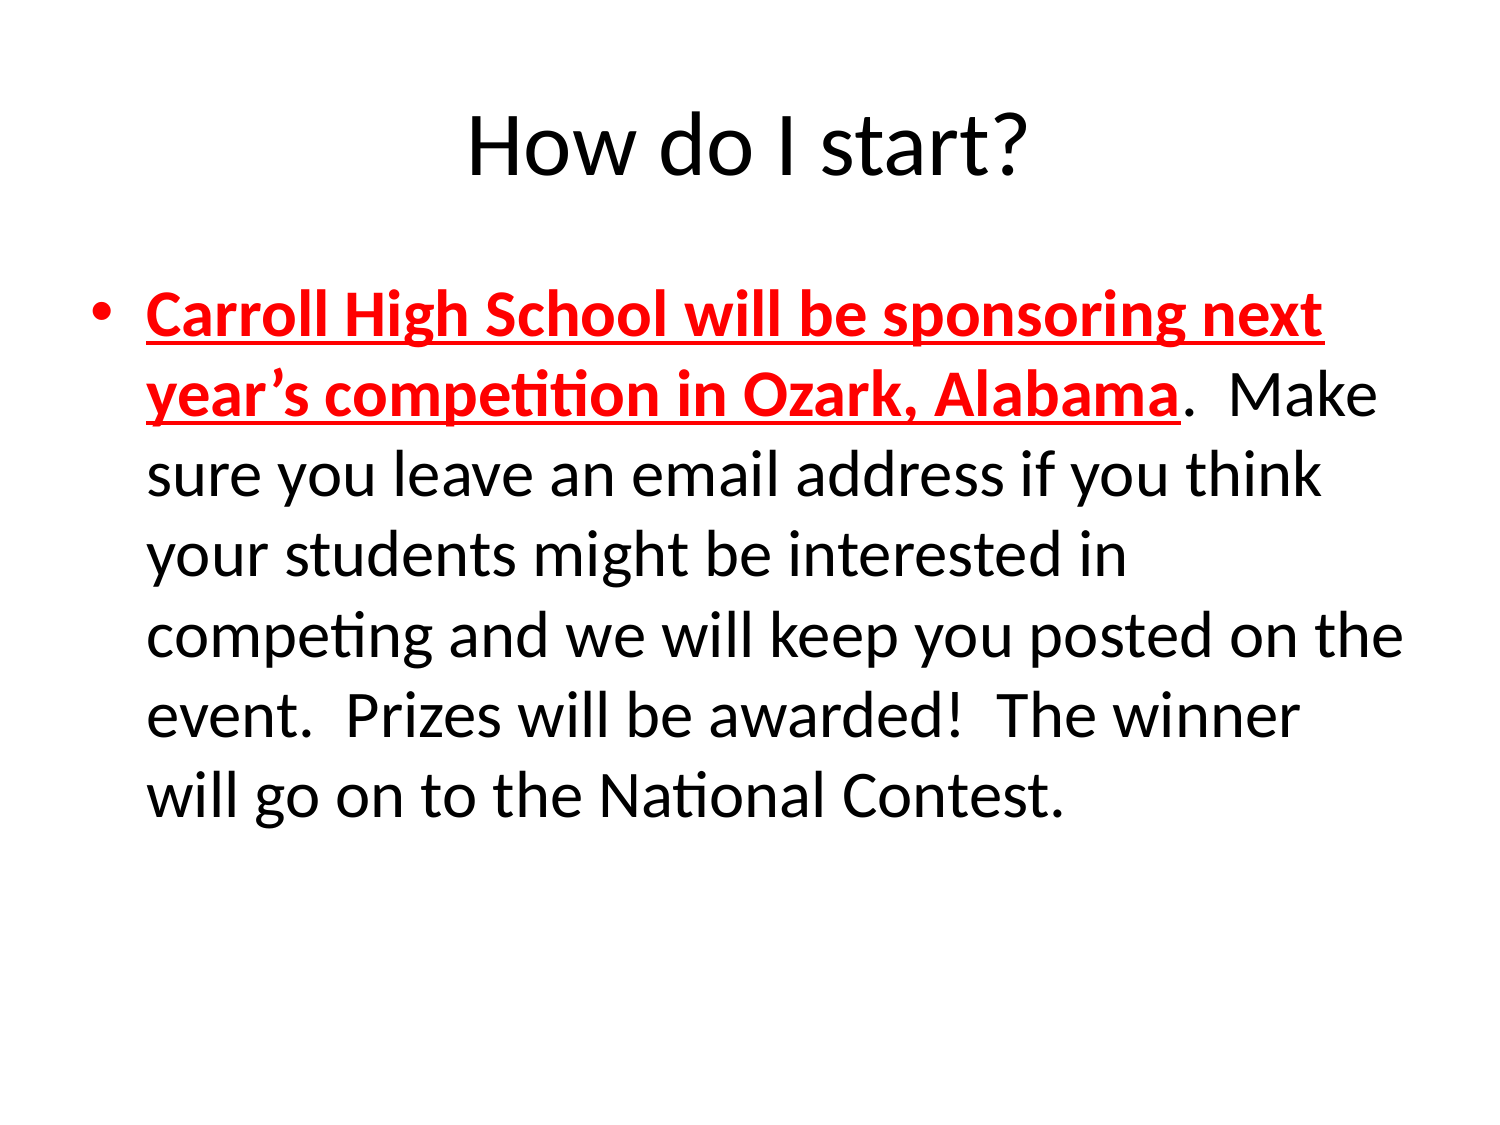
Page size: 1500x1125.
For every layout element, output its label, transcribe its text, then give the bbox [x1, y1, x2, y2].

title How do I start? [75, 45, 1425, 233]
list Carroll High School will be sponsoring next year’s competition in Ozark, Alabama. Make sure you leave an email address if you think your students might be interested in competing and we will keep you posted on the event. Prizes will be awarded! The winner will go on to the National Contest. [75, 262, 1425, 1005]
